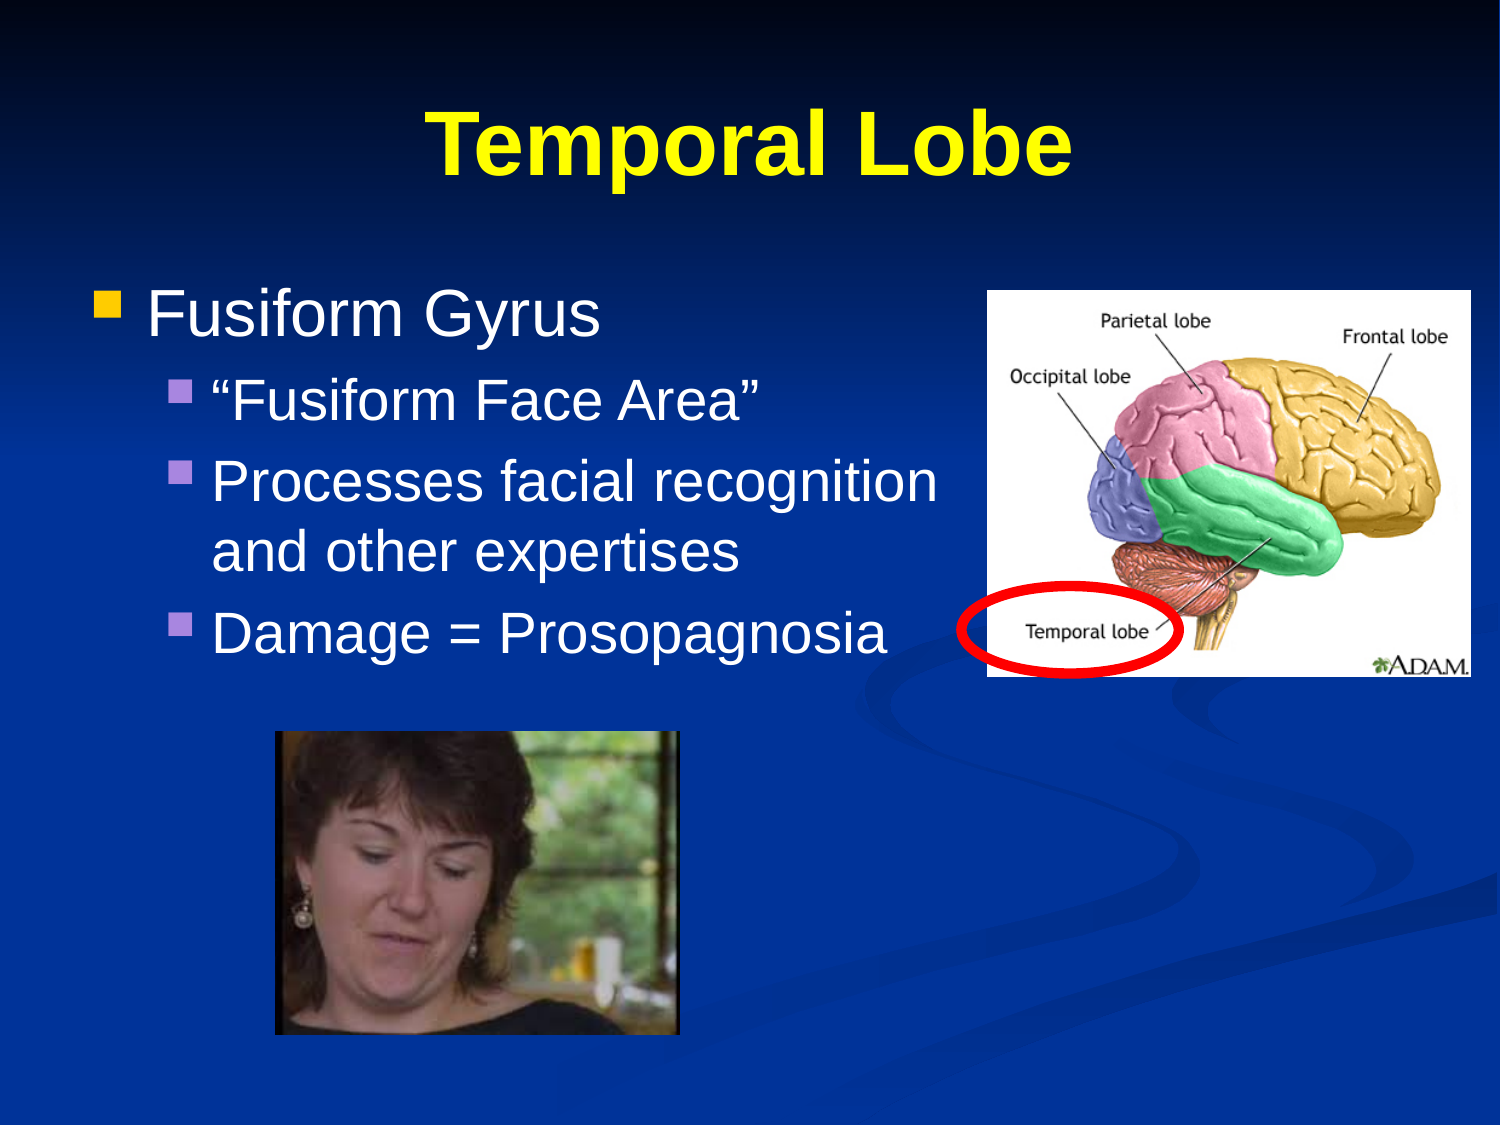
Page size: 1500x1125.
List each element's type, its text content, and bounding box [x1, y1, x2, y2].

list Fusiform Gyrus “Fusiform Face Area” Processes facial recognition and other expertises Damage = Prosopagnosia [75, 262, 1038, 1005]
picture [987, 289, 1471, 677]
title Temporal Lobe [75, 45, 1425, 233]
picture [274, 731, 680, 1035]
text_box [961, 604, 982, 656]
